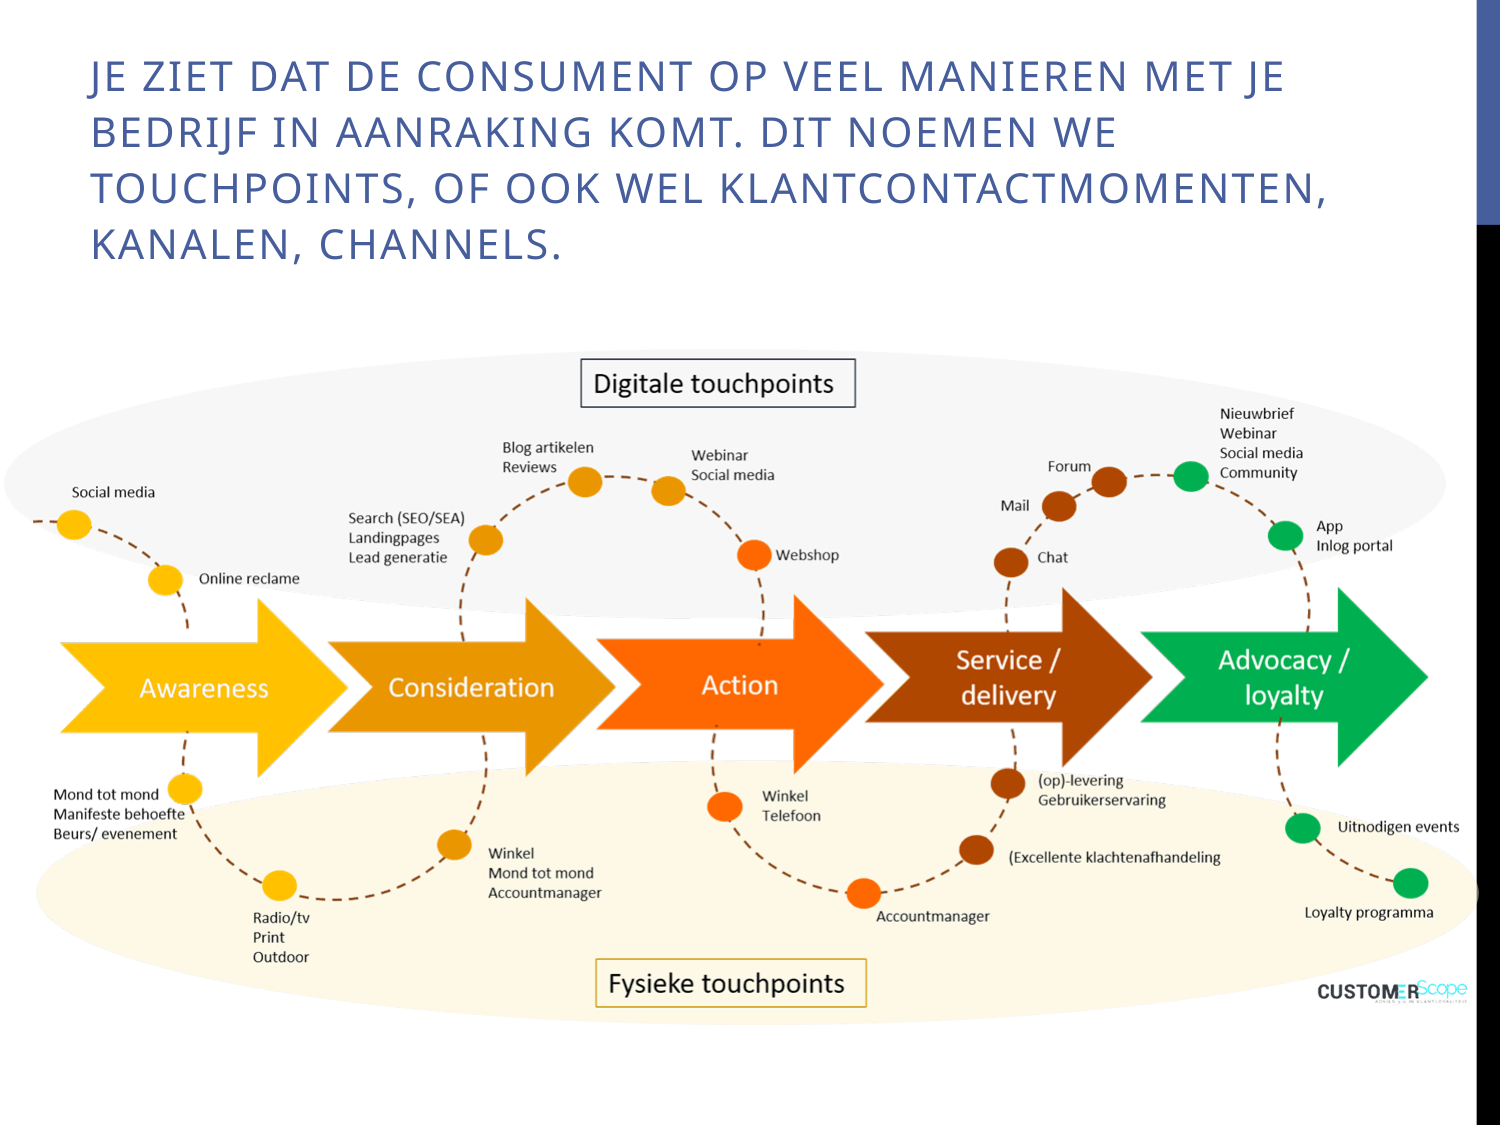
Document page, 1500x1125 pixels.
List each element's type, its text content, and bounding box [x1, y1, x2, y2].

picture [3, 349, 1482, 1026]
list Je ziet dat de consument op veel manieren met je bedrijf in aanraking komt. Dit noemen we touchpoints, of ook wel klantcontactmomenten, kanalen, channels. [75, 37, 1436, 279]
